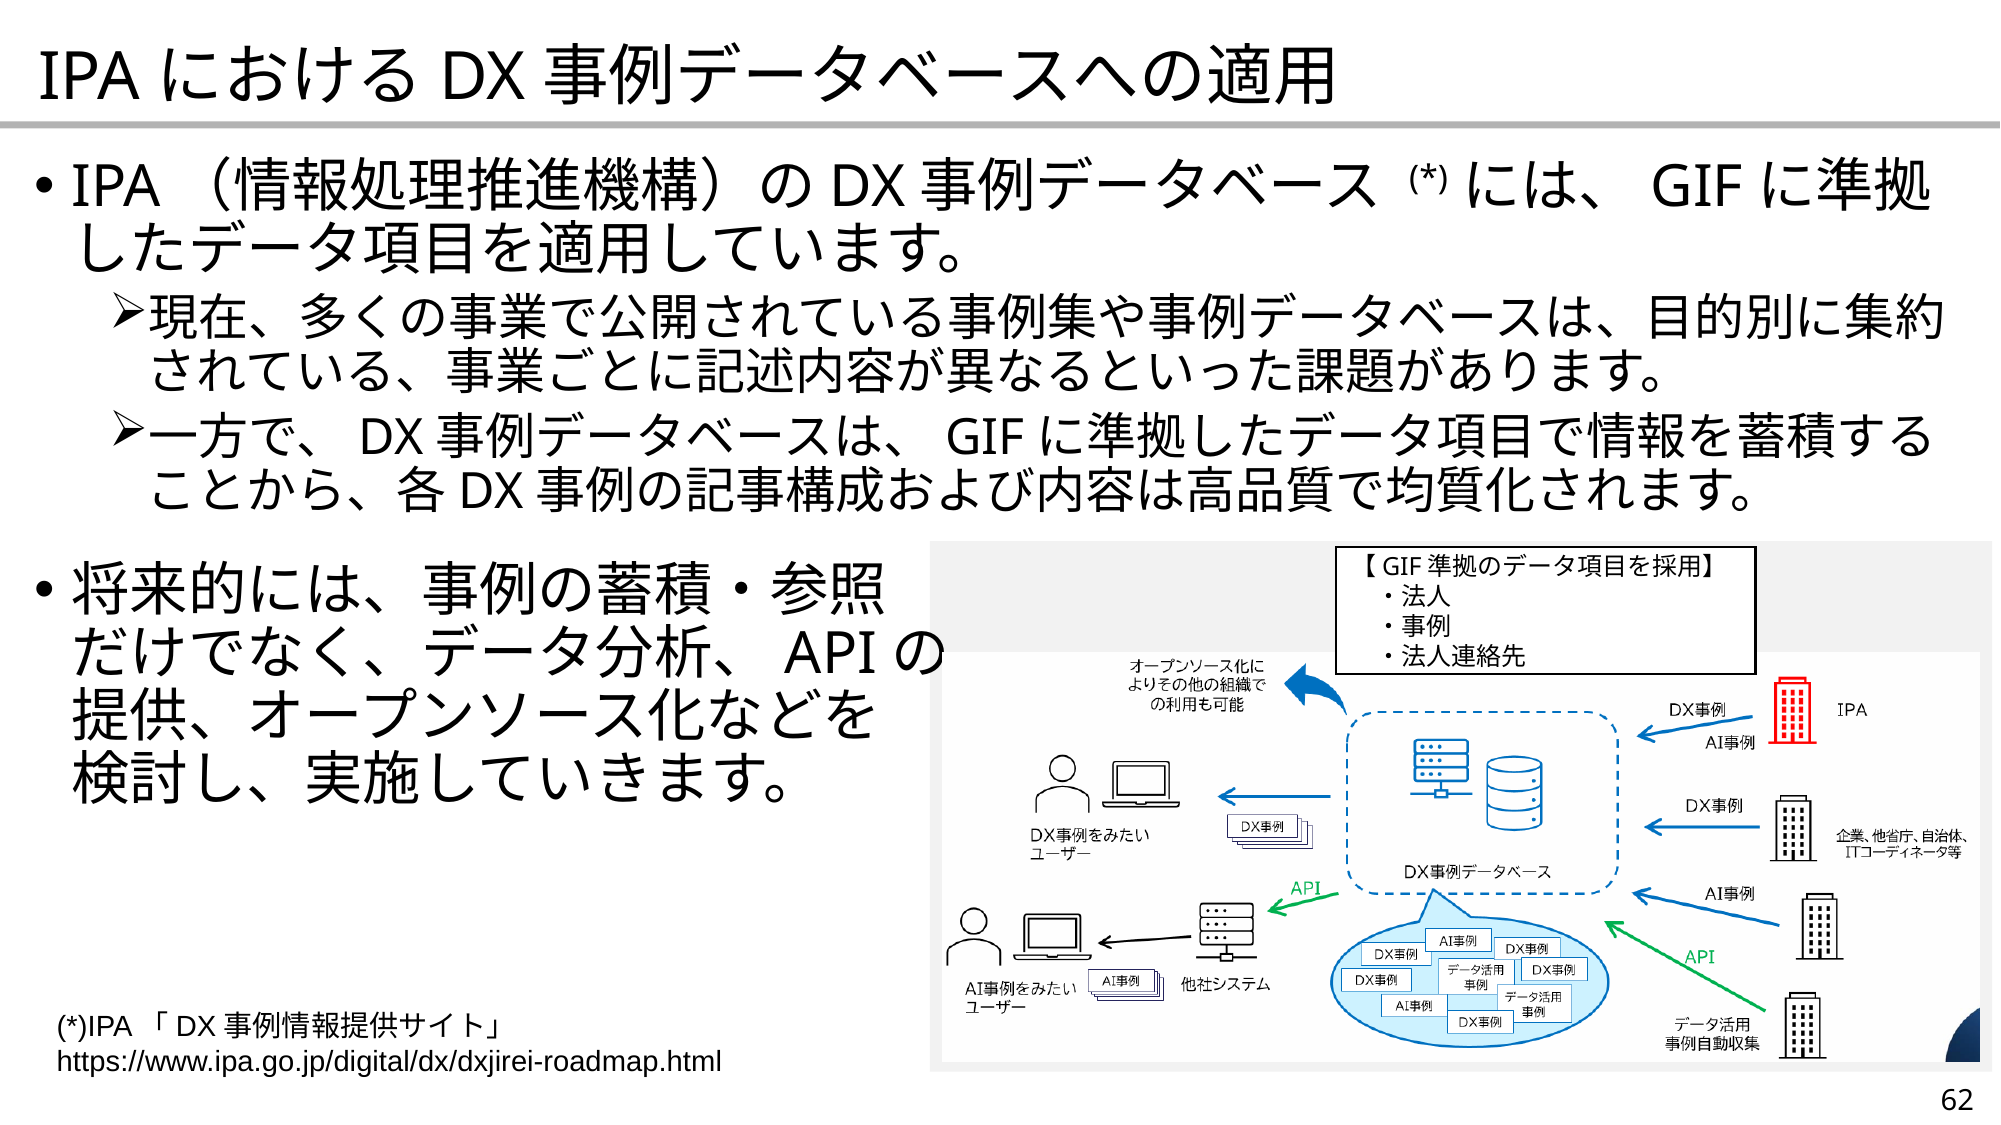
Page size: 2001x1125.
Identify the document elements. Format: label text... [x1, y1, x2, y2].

text_box [929, 540, 1993, 1073]
text_box (*)IPA「DX事例情報提供サイト」 https://www.ipa.go.jp/digital/dx/dxjirei-roadmap.html [41, 999, 871, 1093]
slide_number 62 [1881, 1073, 1989, 1124]
text_box IPAにおけるDX事例データベースへの適用 [23, 34, 1910, 121]
text_box IPA（情報処理推進機構）のDX事例データベース (*)には、GIFに準拠したデータ項目を適用しています。 現在、多くの事業で公開されている事例集や事例データベースは、目的別に集約されている、事業ごとに記述内容が異なるといった課題があります。 一方で、DX事例データベースは、GIFに準拠したデータ項目で情報を蓄積することから、各DX事例の記事構成および内容は高品質で均質化されます。 将来的には、事例の蓄積・参照 だけでなく、データ分析、APIの 提供、オープンソース化などを 検討し、実施していきます。 [19, 149, 1969, 896]
picture [942, 652, 1980, 1062]
text_box 【GIF準拠のデータ項目を採用】 ・法人 ・事例 ・法人連絡先 [1335, 546, 1757, 652]
